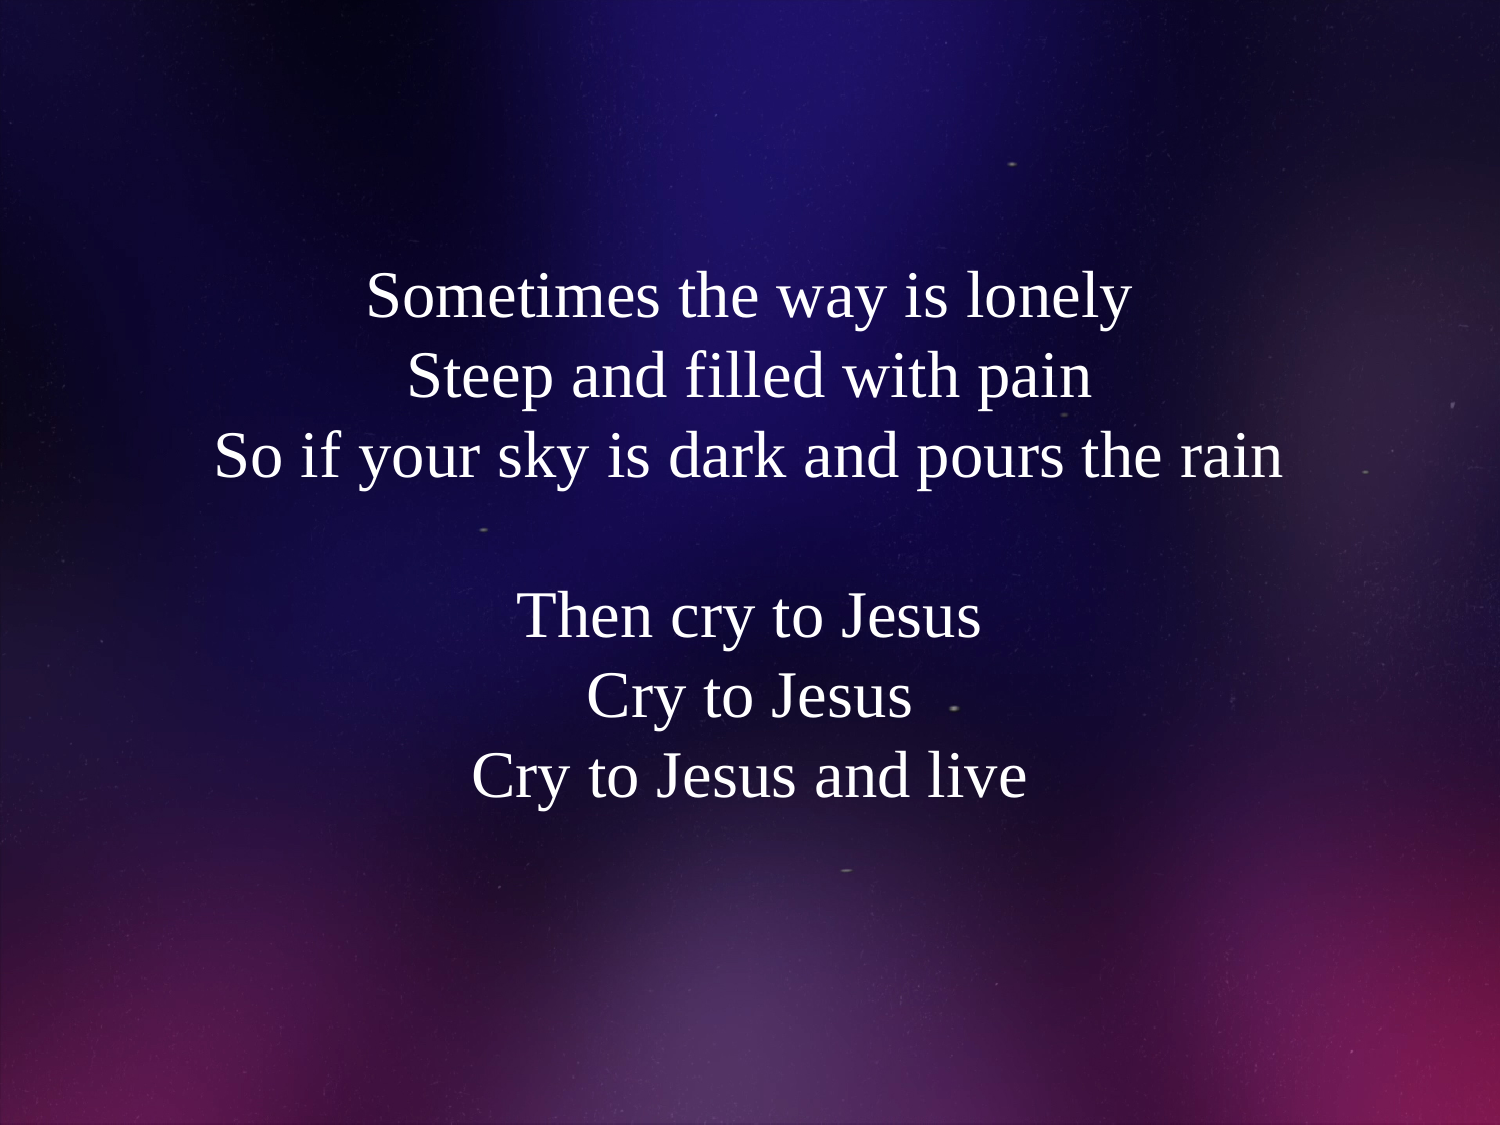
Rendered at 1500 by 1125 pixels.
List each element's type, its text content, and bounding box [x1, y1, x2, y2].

picture [0, 0, 1500, 1125]
title Sometimes the way is lonely Steep and filled with pain So if your sky is dark and pours the rain Then cry to Jesus Cry to Jesus Cry to Jesus and live [112, 437, 1388, 625]
